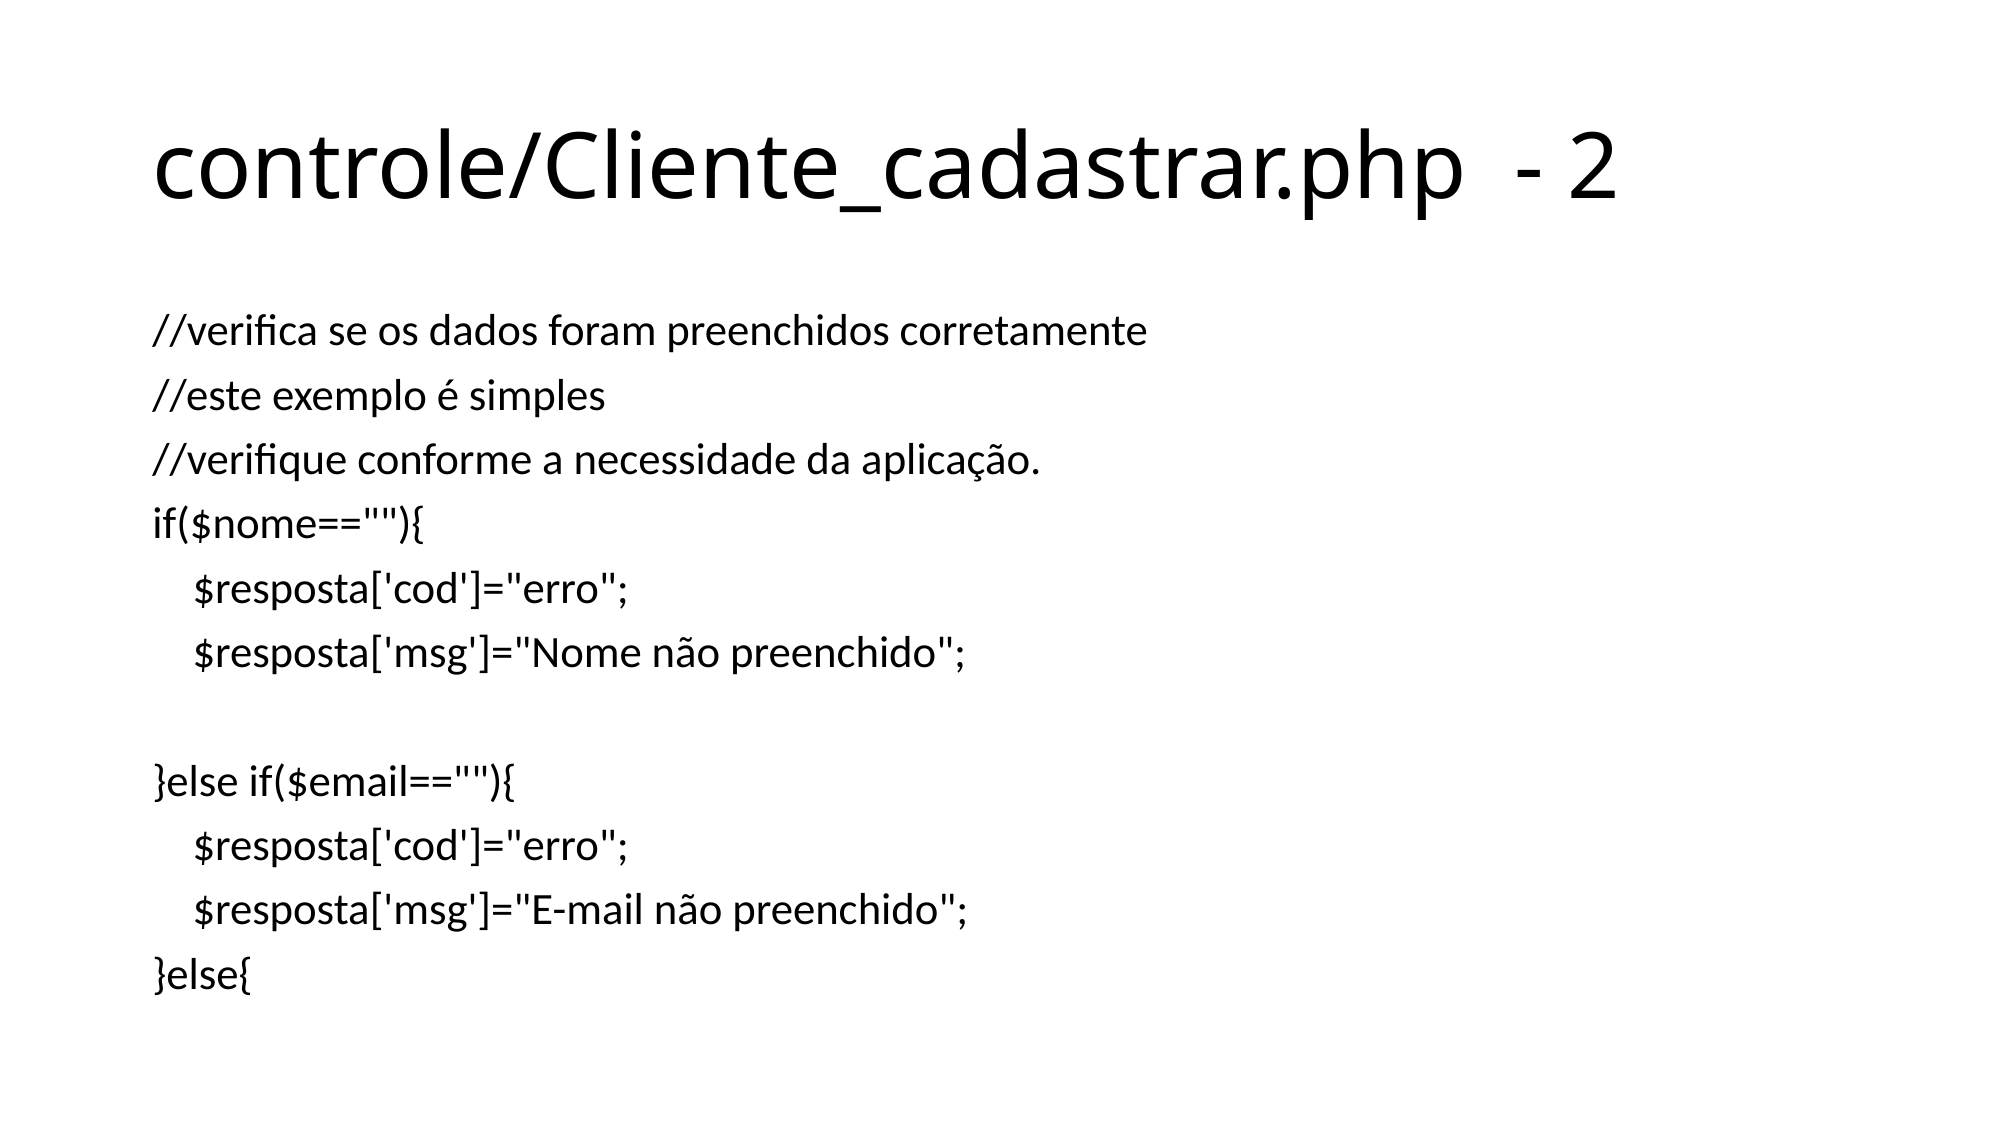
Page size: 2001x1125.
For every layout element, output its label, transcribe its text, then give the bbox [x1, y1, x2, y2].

list //verifica se os dados foram preenchidos corretamente //este exemplo é simples //verifique conforme a necessidade da aplicação. if($nome==""){ $resposta['cod']="erro"; $resposta['msg']="Nome não preenchido"; }else if($email==""){ $resposta['cod']="erro"; $resposta['msg']="E-mail não preenchido"; }else{ [137, 299, 1863, 1014]
title controle/Cliente_cadastrar.php - 2 [137, 59, 1863, 278]
